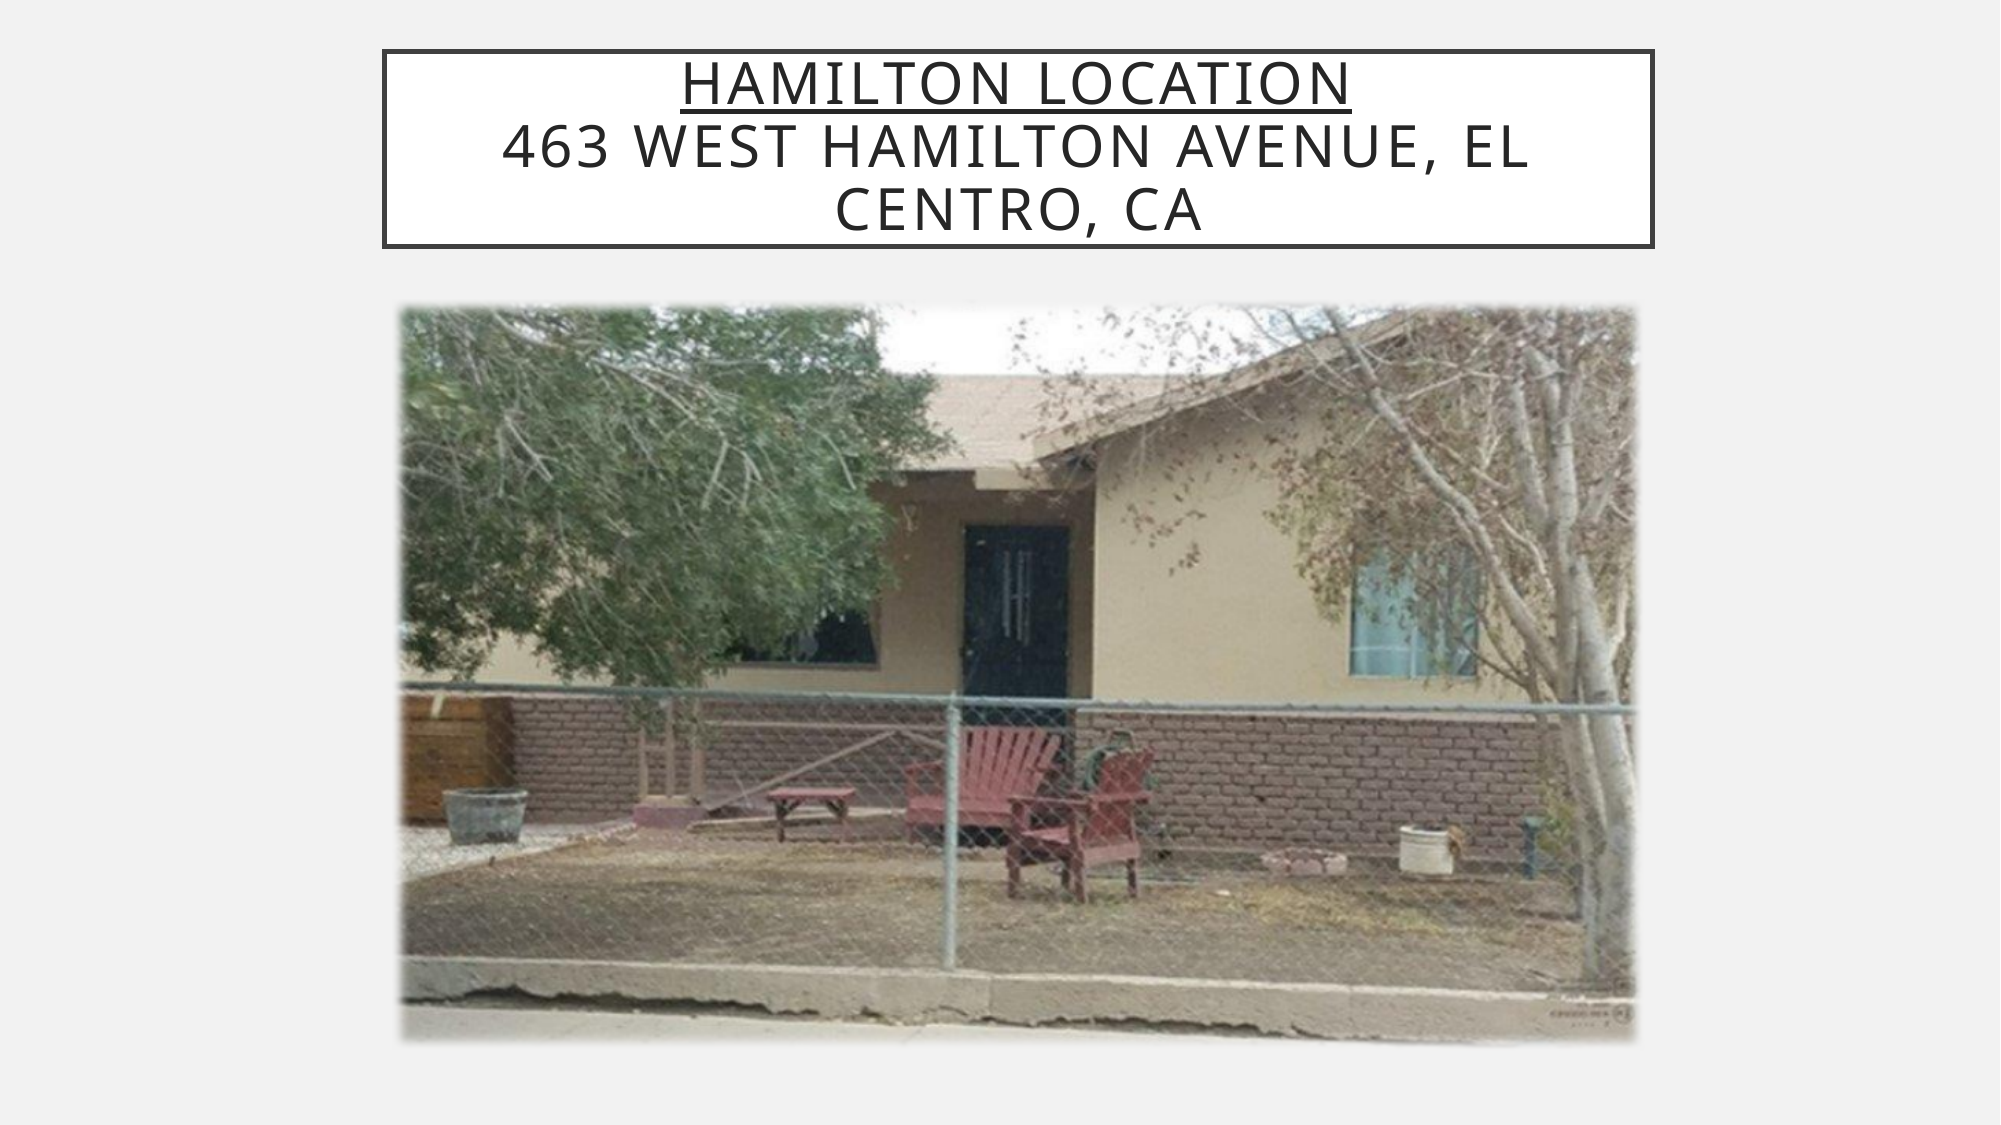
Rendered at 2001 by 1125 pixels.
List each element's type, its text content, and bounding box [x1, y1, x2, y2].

picture [392, 299, 1645, 1051]
title Hamilton Location 463 West Hamilton Avenue, El Centro, CA [382, 49, 1655, 249]
